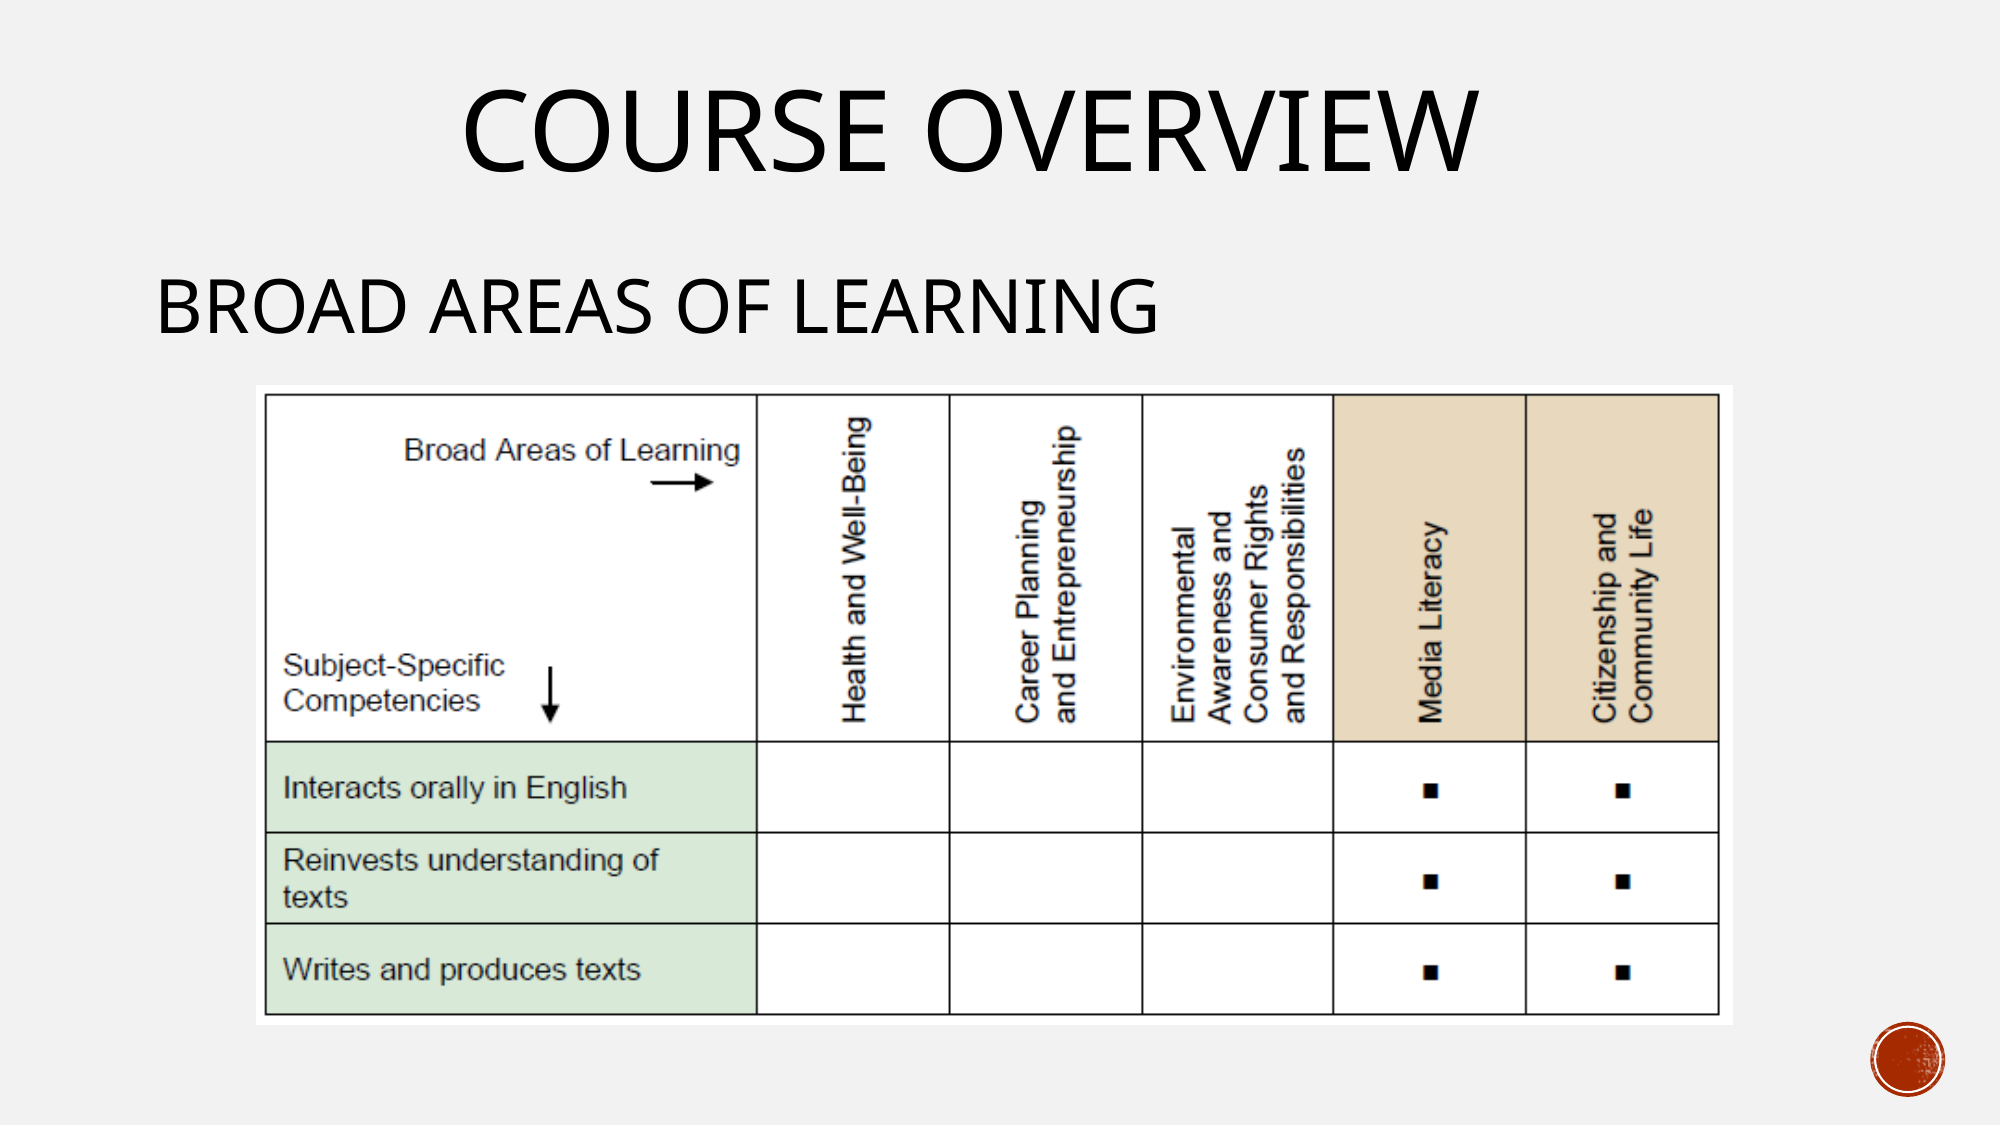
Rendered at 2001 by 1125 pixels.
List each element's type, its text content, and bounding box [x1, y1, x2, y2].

picture [256, 385, 1733, 1025]
title Course Overview [208, 3, 1733, 268]
text_box BROAD AREAS OF LEARNING [139, 250, 1177, 401]
